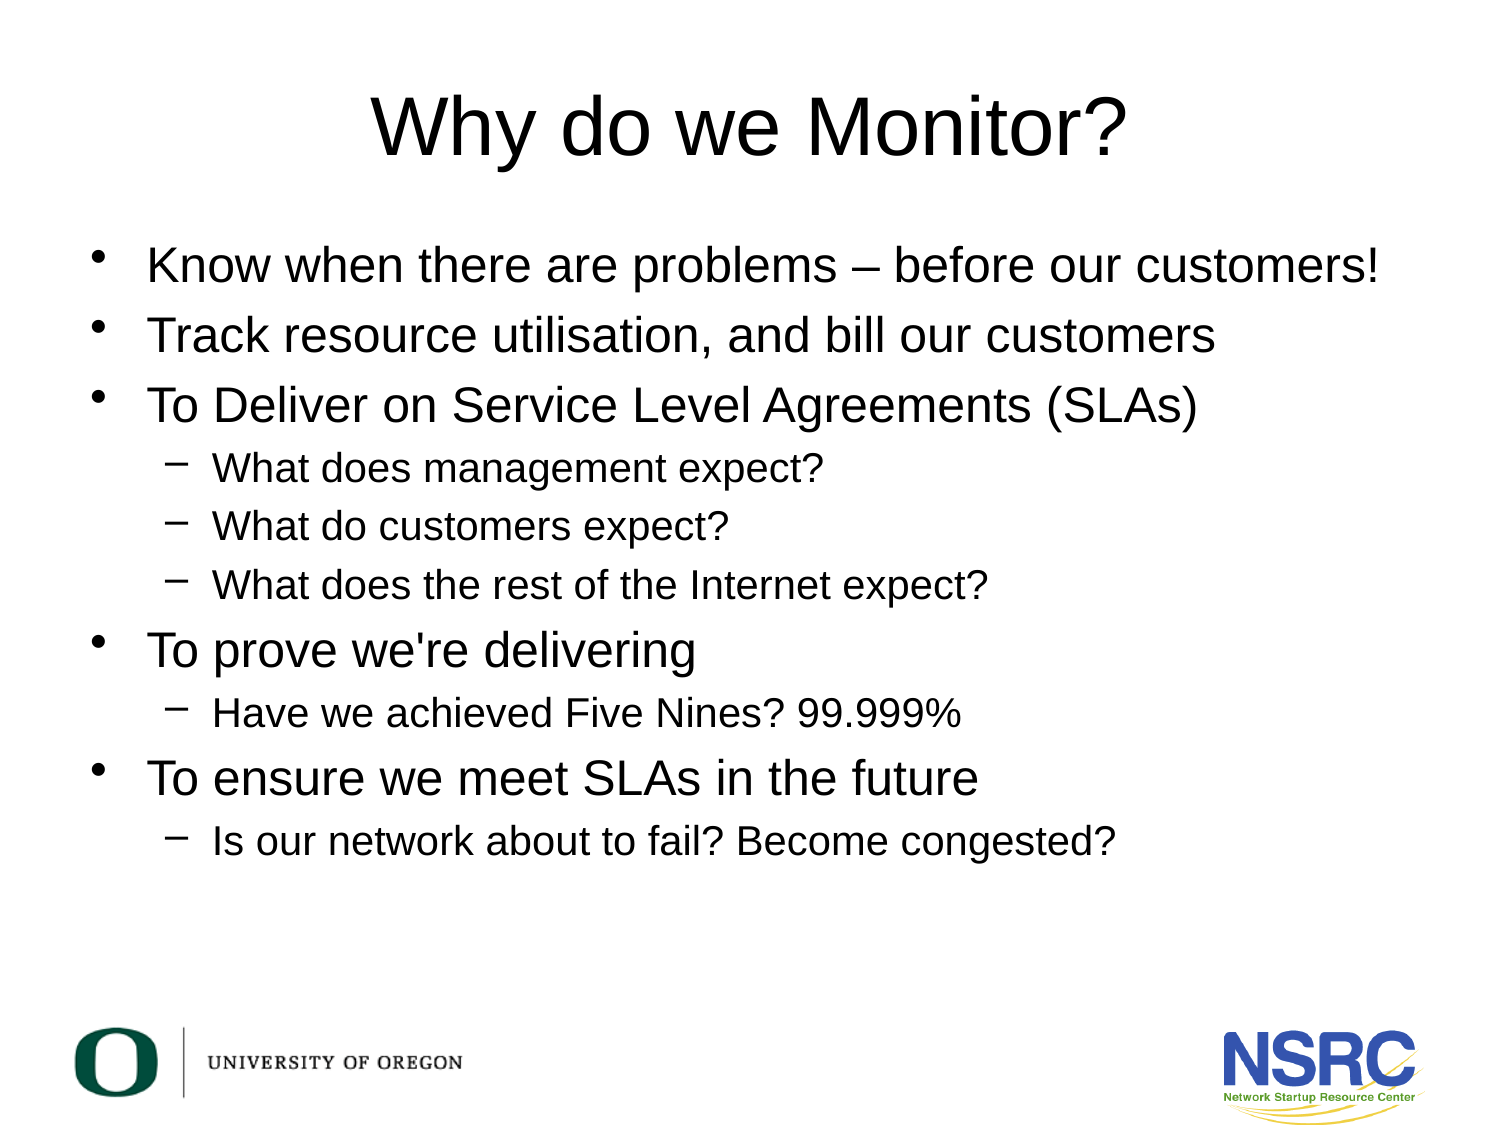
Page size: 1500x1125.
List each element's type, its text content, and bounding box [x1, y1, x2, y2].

list Know when there are problems – before our customers! Track resource utilisation, and bill our customers To Deliver on Service Level Agreements (SLAs) What does management expect? What do customers expect? What does the rest of the Internet expect? To prove we're delivering Have we achieved Five Nines? 99.999% To ensure we meet SLAs in the future Is our network about to fail? Become congested? [75, 224, 1425, 963]
title Why do we Monitor? [75, 45, 1425, 200]
picture [62, 1024, 475, 1101]
picture [1224, 1030, 1425, 1125]
